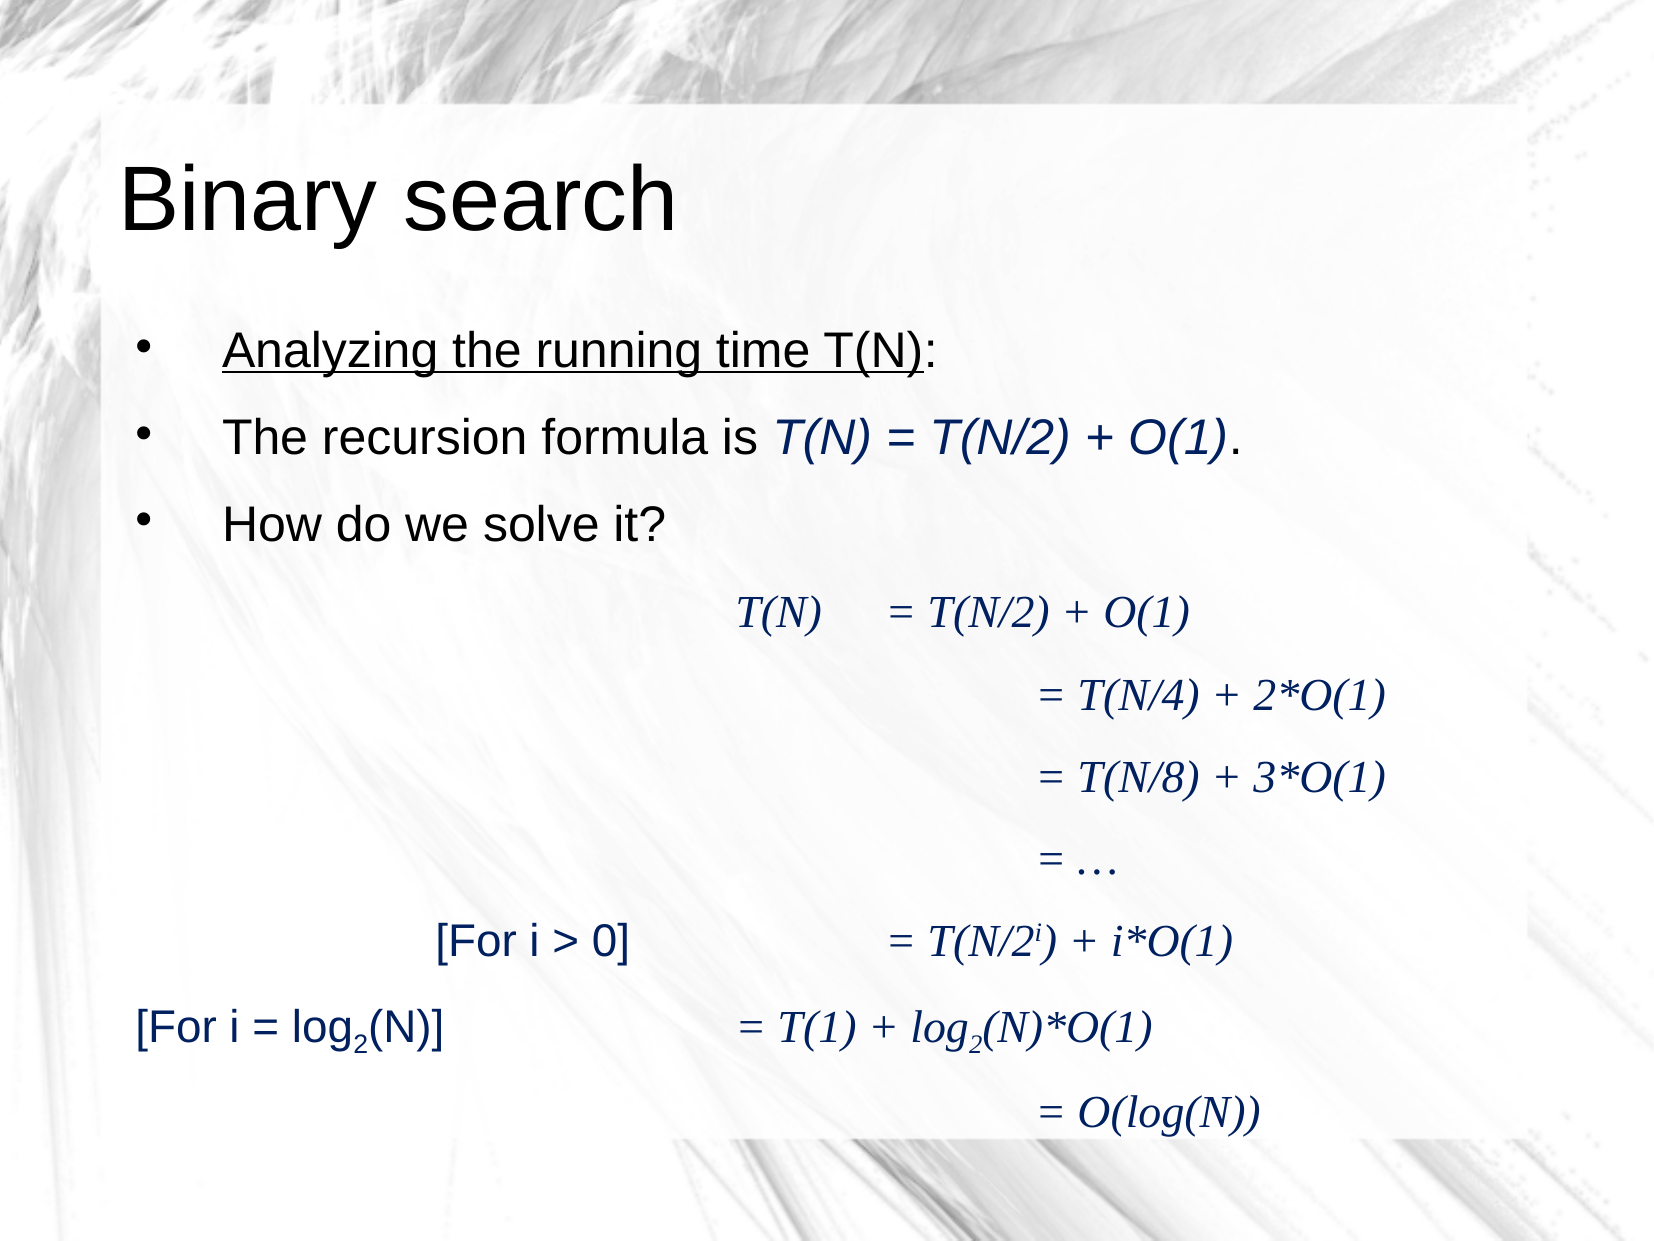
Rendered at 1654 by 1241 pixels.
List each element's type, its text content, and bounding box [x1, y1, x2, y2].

title Binary search [118, 112, 1506, 281]
list Analyzing the running time T(N): The recursion formula is T(N) = T(N/2) + O(1). How do we solve it? T(N) = T(N/2) + O(1) = T(N/4) + 2*O(1) = T(N/8) + 3*O(1) = … [For i > 0] = T(N/2i) + i*O(1) [For i = log2(N)] = T(1) + log2(N)*O(1) = O(log(N)) [118, 319, 1571, 1109]
picture [0, 0, 1654, 1241]
